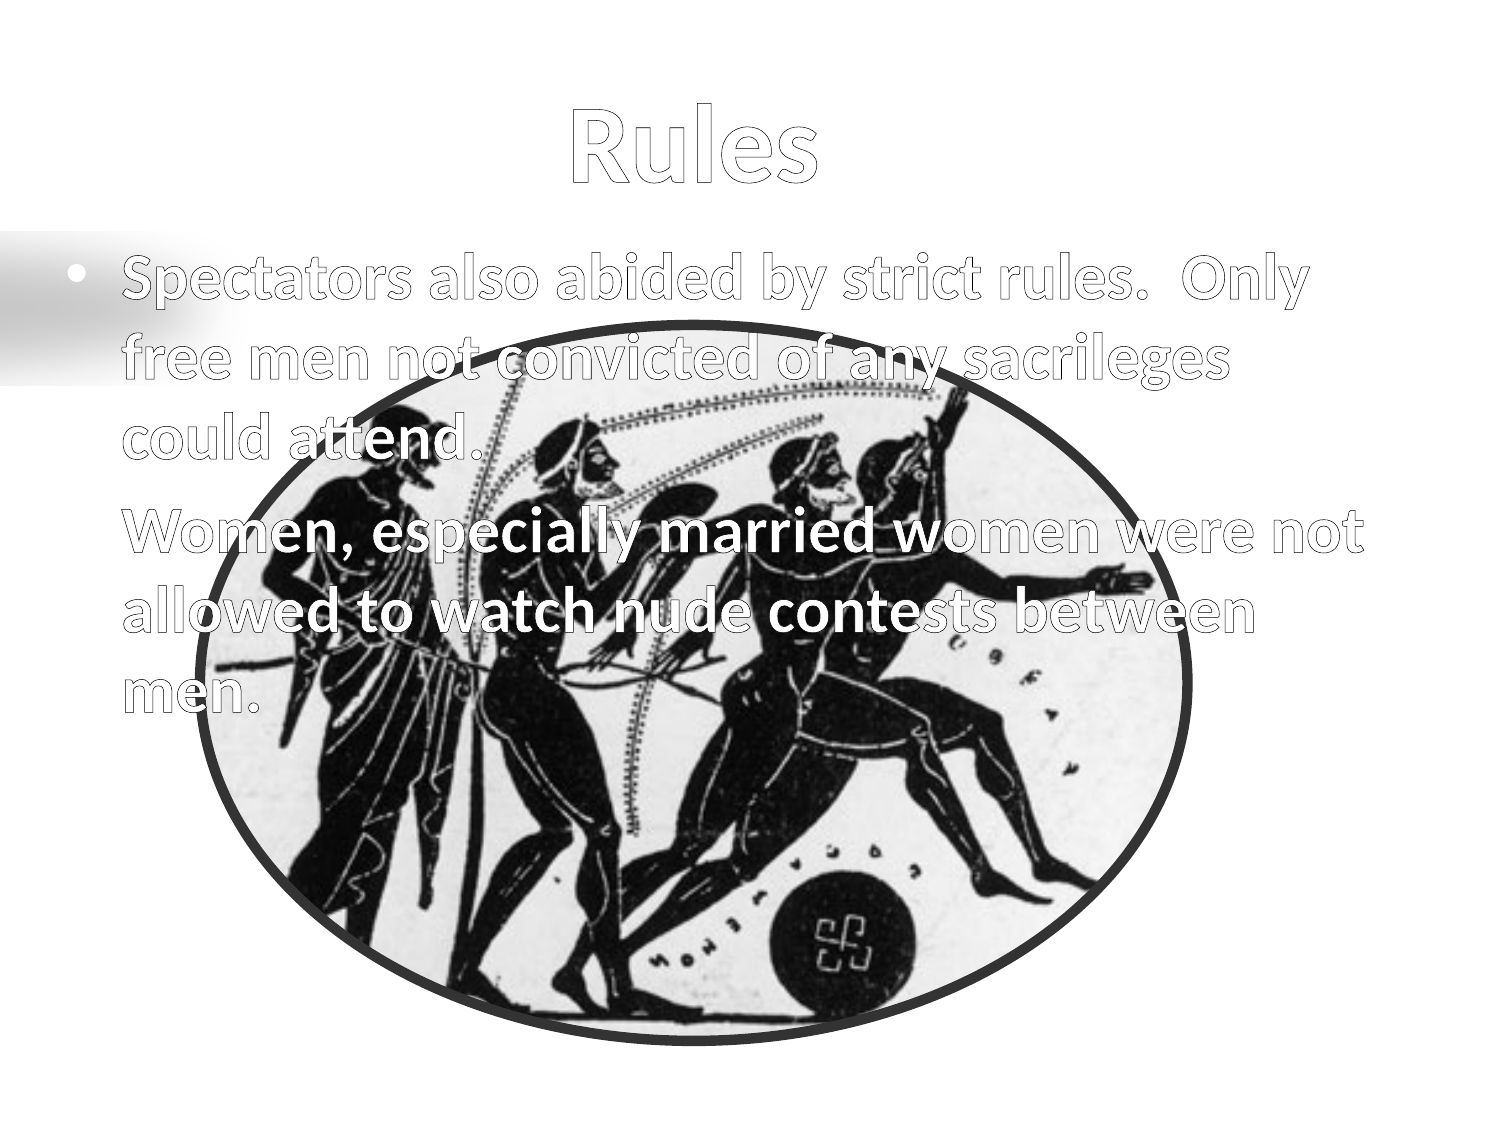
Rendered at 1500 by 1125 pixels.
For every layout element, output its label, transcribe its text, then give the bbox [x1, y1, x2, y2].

picture [199, 324, 1188, 1042]
list Spectators also abided by strict rules. Only free men not convicted of any sacrileges could attend. Women, especially married women were not allowed to watch nude contests between men. [50, 224, 1400, 968]
text_box Rules [552, 62, 835, 213]
